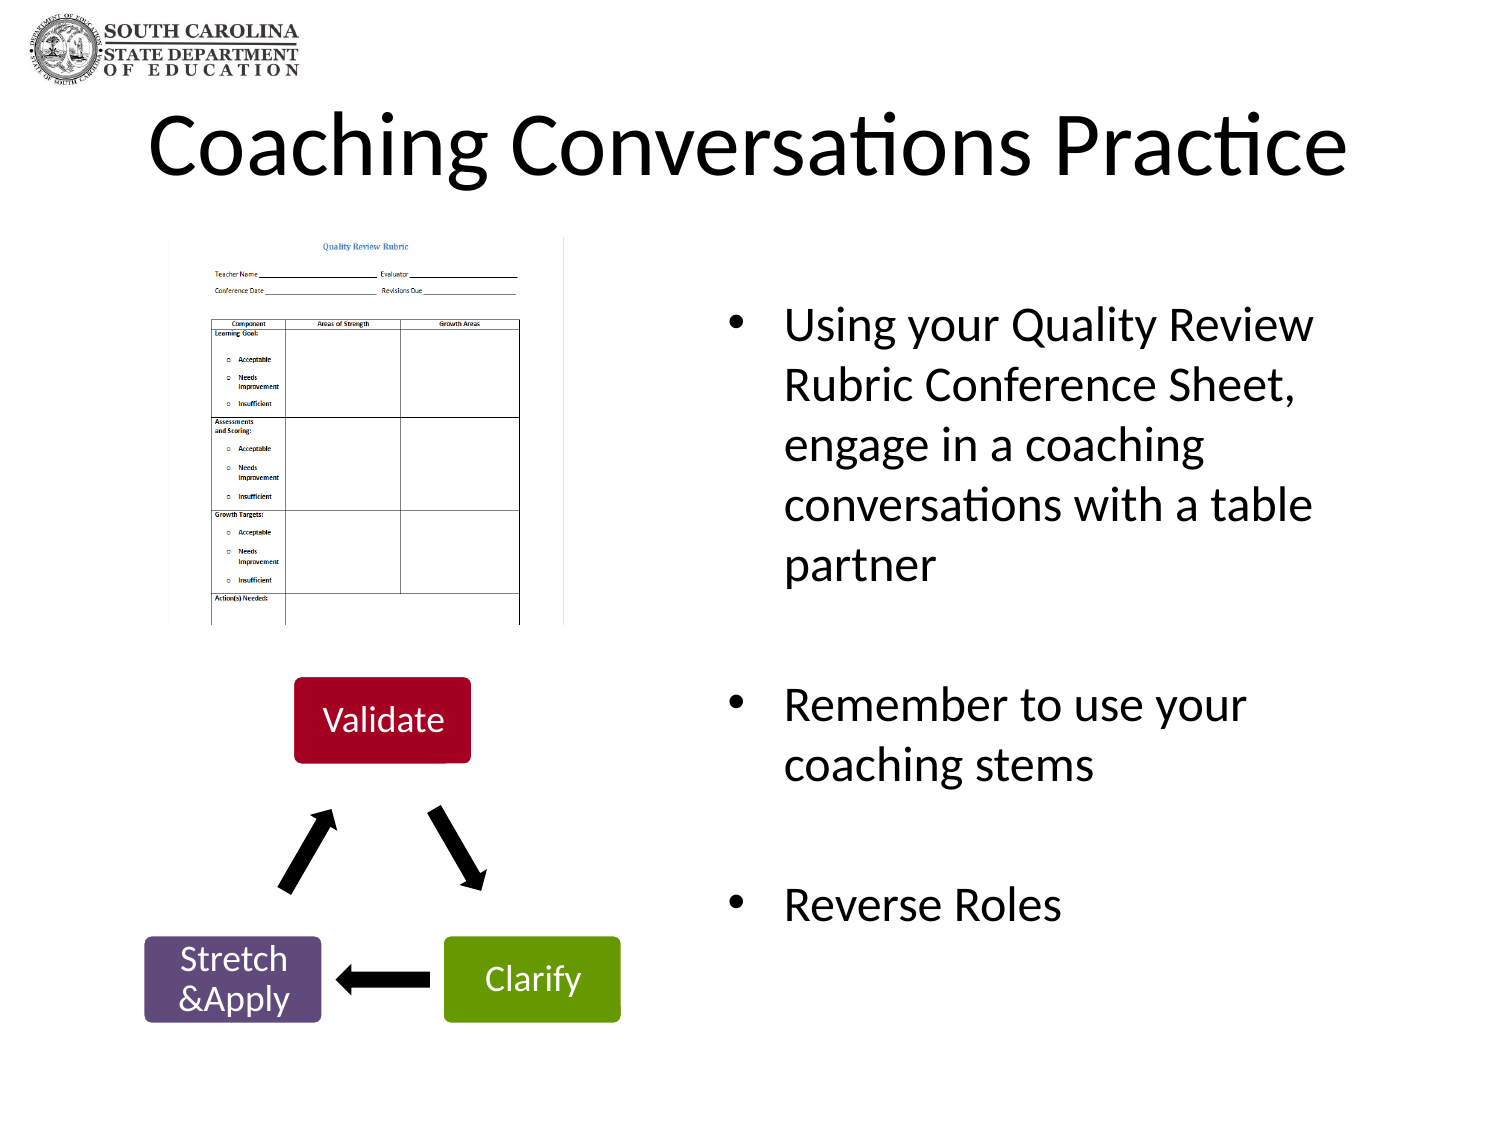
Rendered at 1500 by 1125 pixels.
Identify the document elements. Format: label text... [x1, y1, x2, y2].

title Coaching Conversations Practice [75, 45, 1425, 233]
list Using your Quality Review Rubric Conference Sheet, engage in a coaching conversations with a table partner Remember to use your coaching stems Reverse Roles [712, 284, 1425, 997]
picture [168, 237, 564, 626]
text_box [74, 674, 691, 1026]
picture [24, 12, 313, 90]
